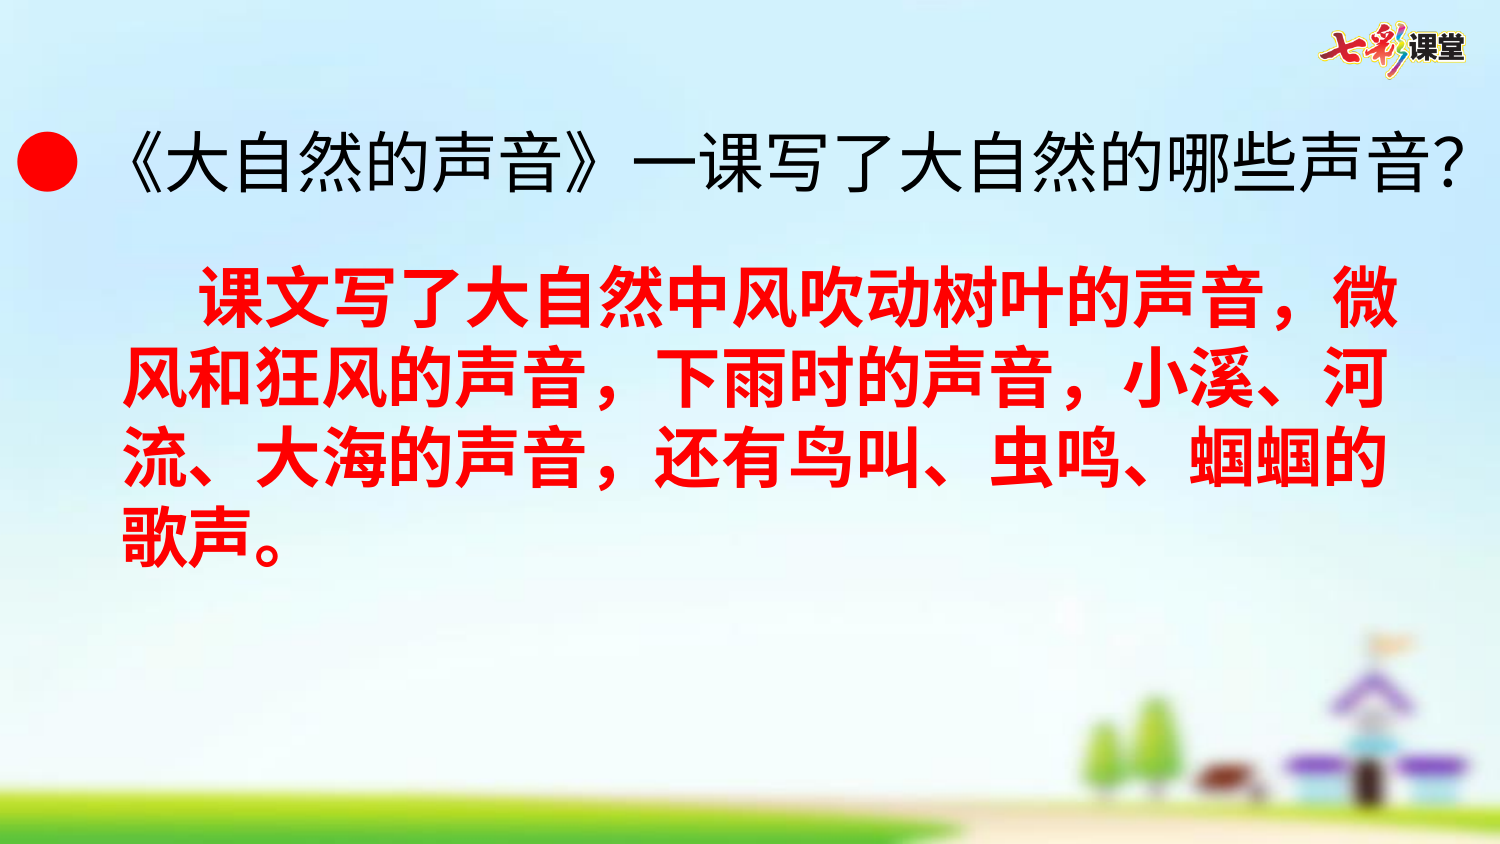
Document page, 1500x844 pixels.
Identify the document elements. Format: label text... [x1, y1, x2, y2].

text_box ●《大自然的声音》一课写了大自然的哪些声音？ [0, 113, 1500, 209]
text_box 课文写了大自然中风吹动树叶的声音，微风和狂风的声音，下雨时的声音，小溪、河流、大海的声音，还有鸟叫、虫鸣、蝈蝈的歌声。 [106, 248, 1459, 584]
picture [0, 209, 1500, 844]
picture [0, 0, 1500, 113]
